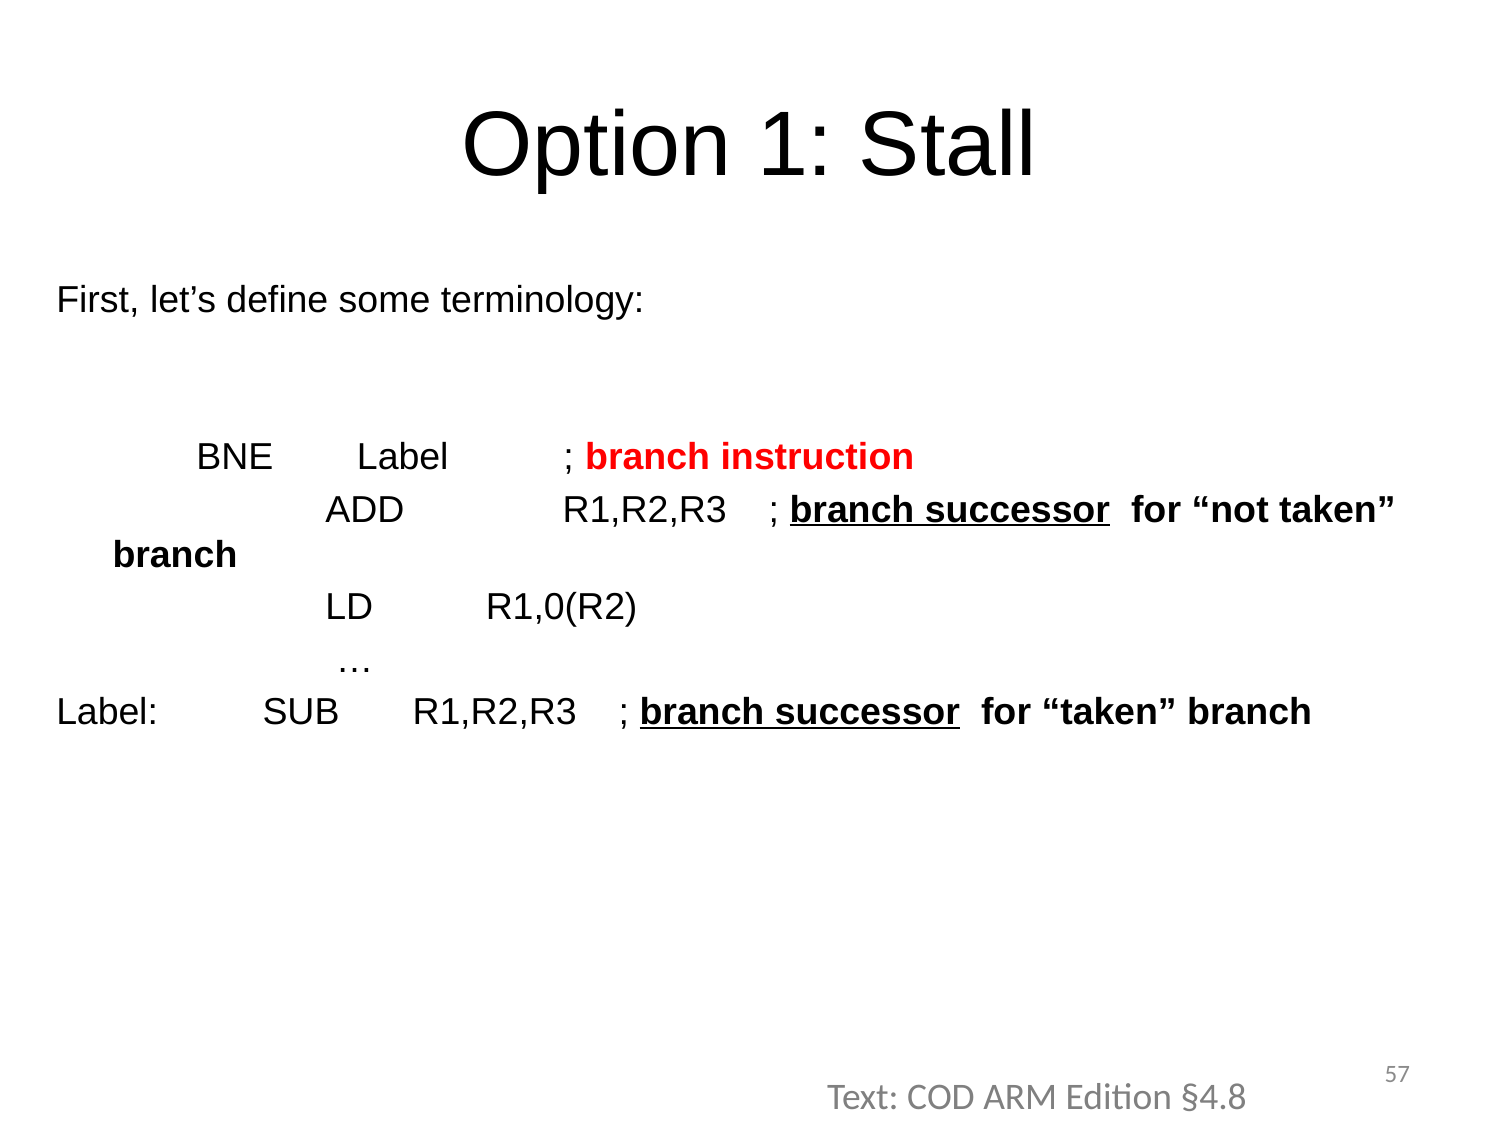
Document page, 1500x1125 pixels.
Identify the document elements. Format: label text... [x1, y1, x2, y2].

text_box Text: COD ARM Edition §4.8 [812, 1064, 1350, 1125]
title Option 1: Stall [75, 45, 1425, 233]
slide_number 57 [1074, 1042, 1425, 1103]
list First, let’s define some terminology: BNE Label ; branch instruction ADD R1,R2,R3 ; branch successor for “not taken” branch LD R1,0(R2) … Label: SUB R1,R2,R3 ; branch successor for “taken” branch [41, 267, 1429, 752]
